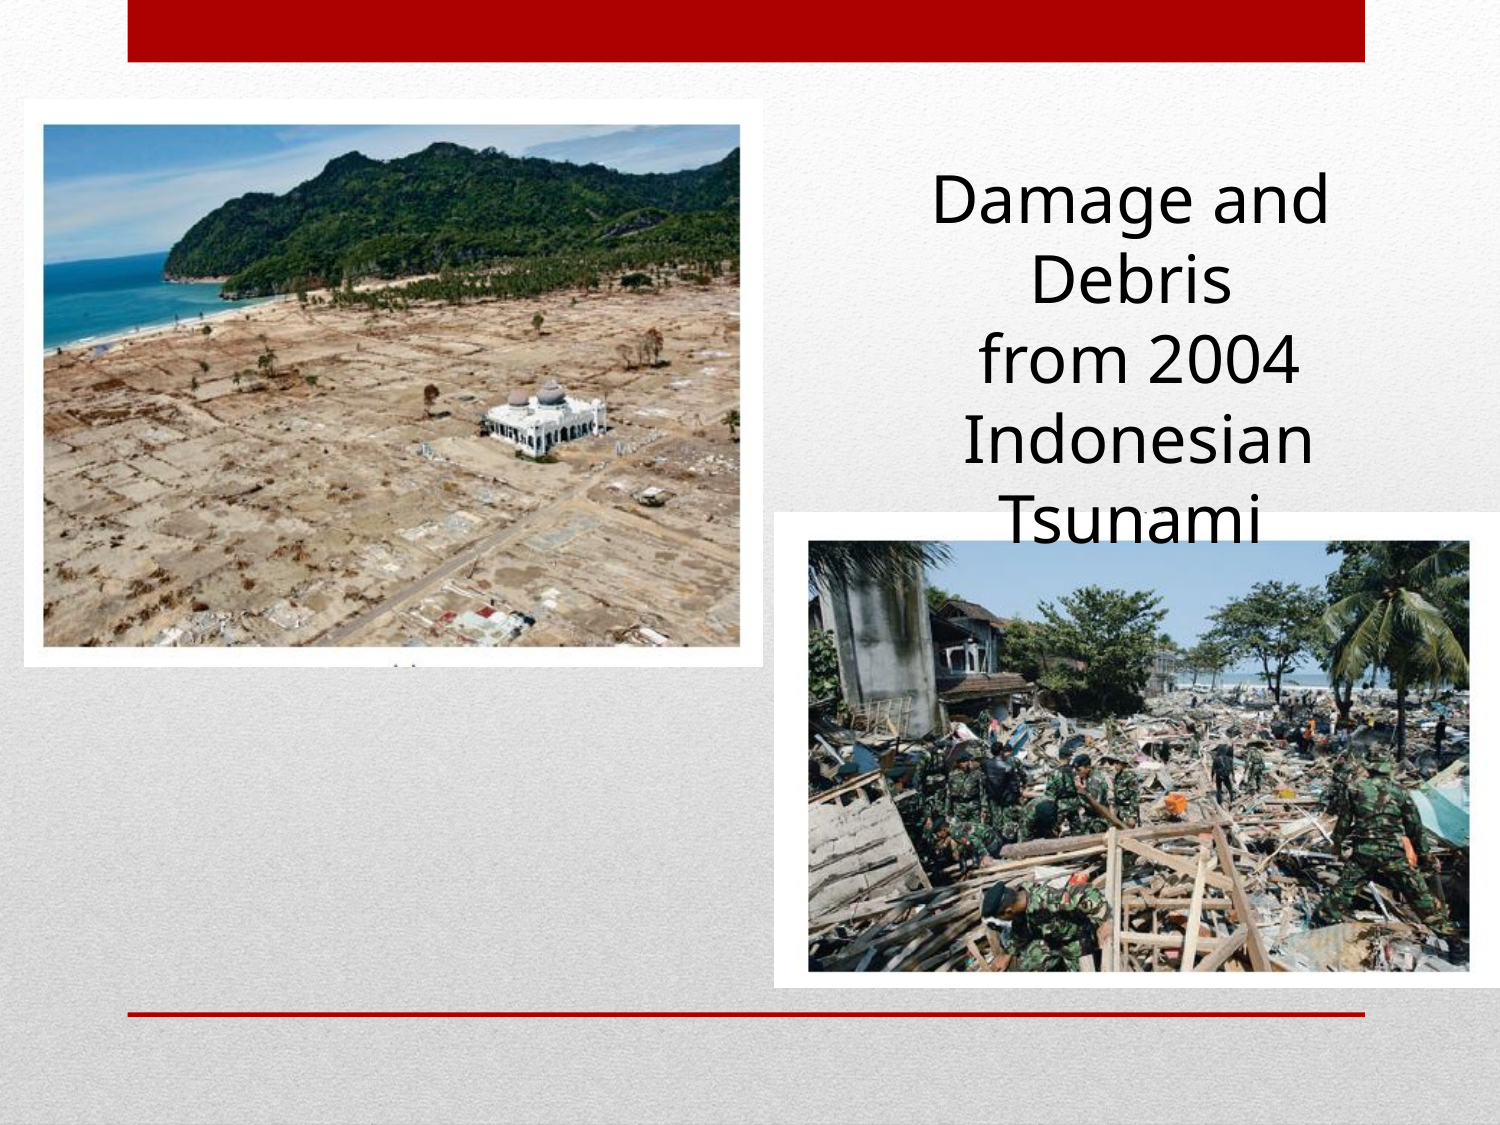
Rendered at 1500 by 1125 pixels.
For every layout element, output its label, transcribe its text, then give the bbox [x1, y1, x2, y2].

text_box Damage and Debris from 2004 Indonesian Tsunami [824, 149, 1438, 511]
picture [24, 99, 764, 668]
picture [773, 511, 1500, 989]
